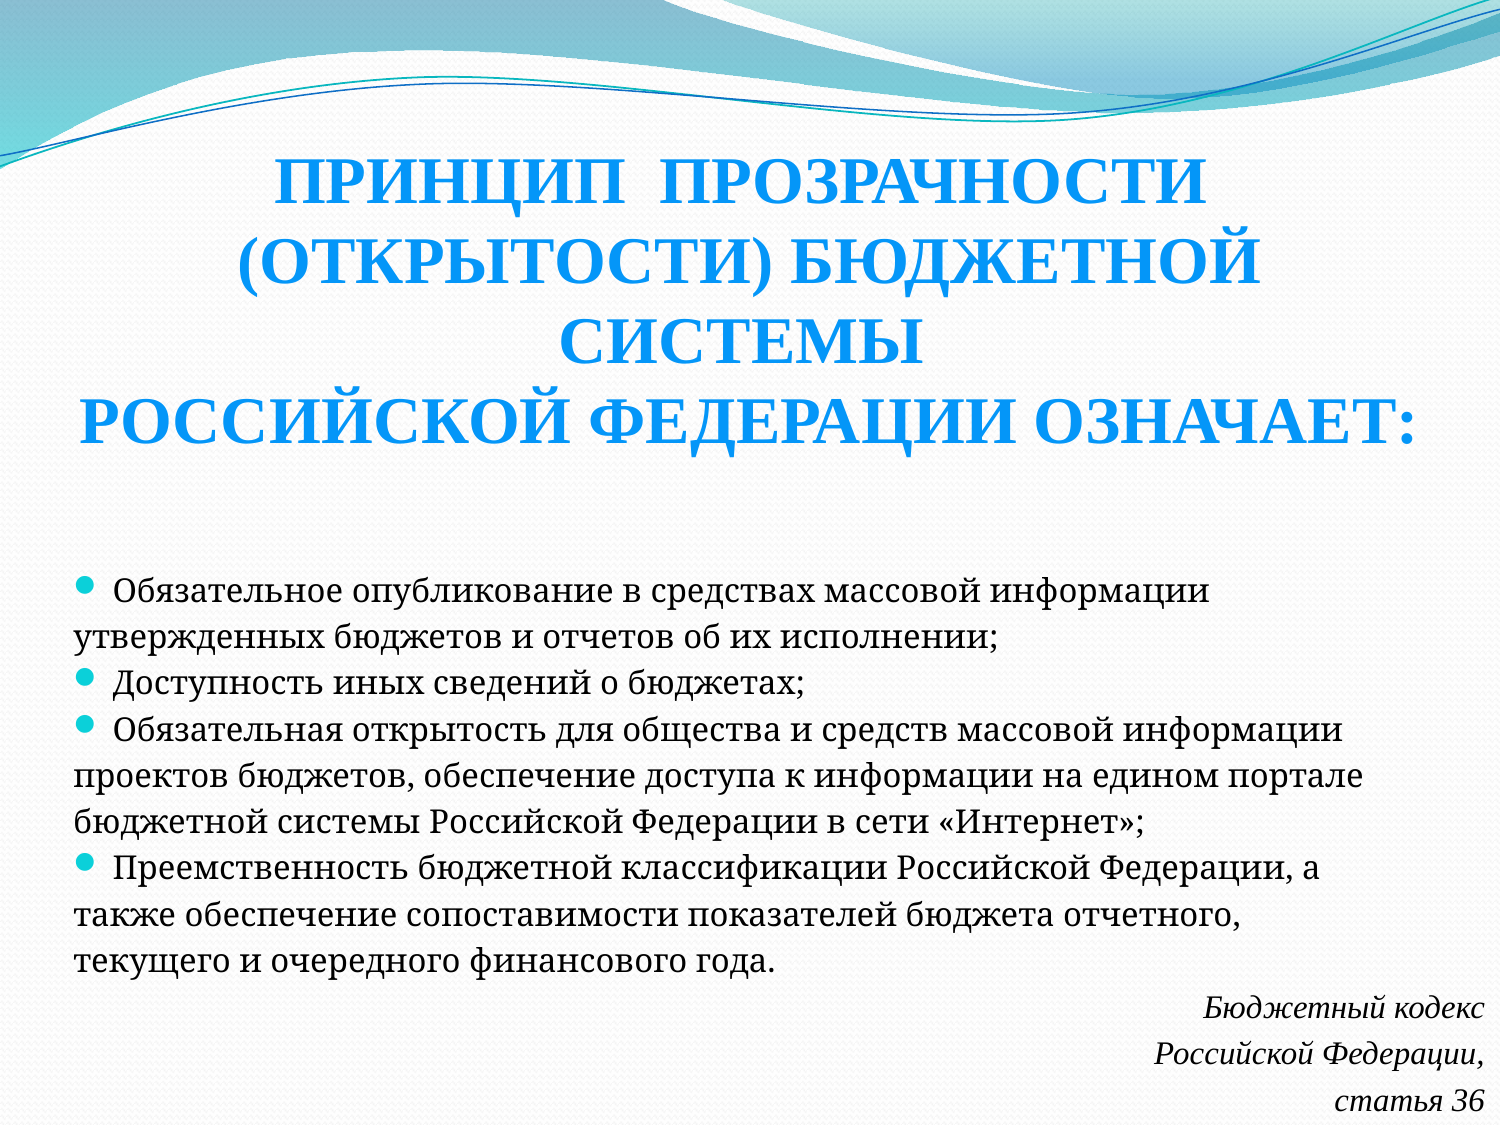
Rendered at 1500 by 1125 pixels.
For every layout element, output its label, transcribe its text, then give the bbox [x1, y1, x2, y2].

list Обязательное опубликование в средствах массовой информации утвержденных бюджетов и отчетов об их исполнении; Доступность иных сведений о бюджетах; Обязательная открытость для общества и средств массовой информации проектов бюджетов, обеспечение доступа к информации на едином портале бюджетной системы Российской Федерации в сети «Интернет»; Преемственность бюджетной классификации Российской Федерации, а также обеспечение сопоставимости показателей бюджета отчетного, текущего и очередного финансового года. Бюджетный кодекс Российской Федерации, статья 36 [58, 515, 1500, 1125]
title ПРИНЦИП ПРОЗРАЧНОСТИ (ОТКРЫТОСТИ) БЮДЖЕТНОЙ СИСТЕМЫ РОССИЙСКОЙ ФЕДЕРАЦИИ ОЗНАЧАЕТ: [75, 70, 1425, 457]
